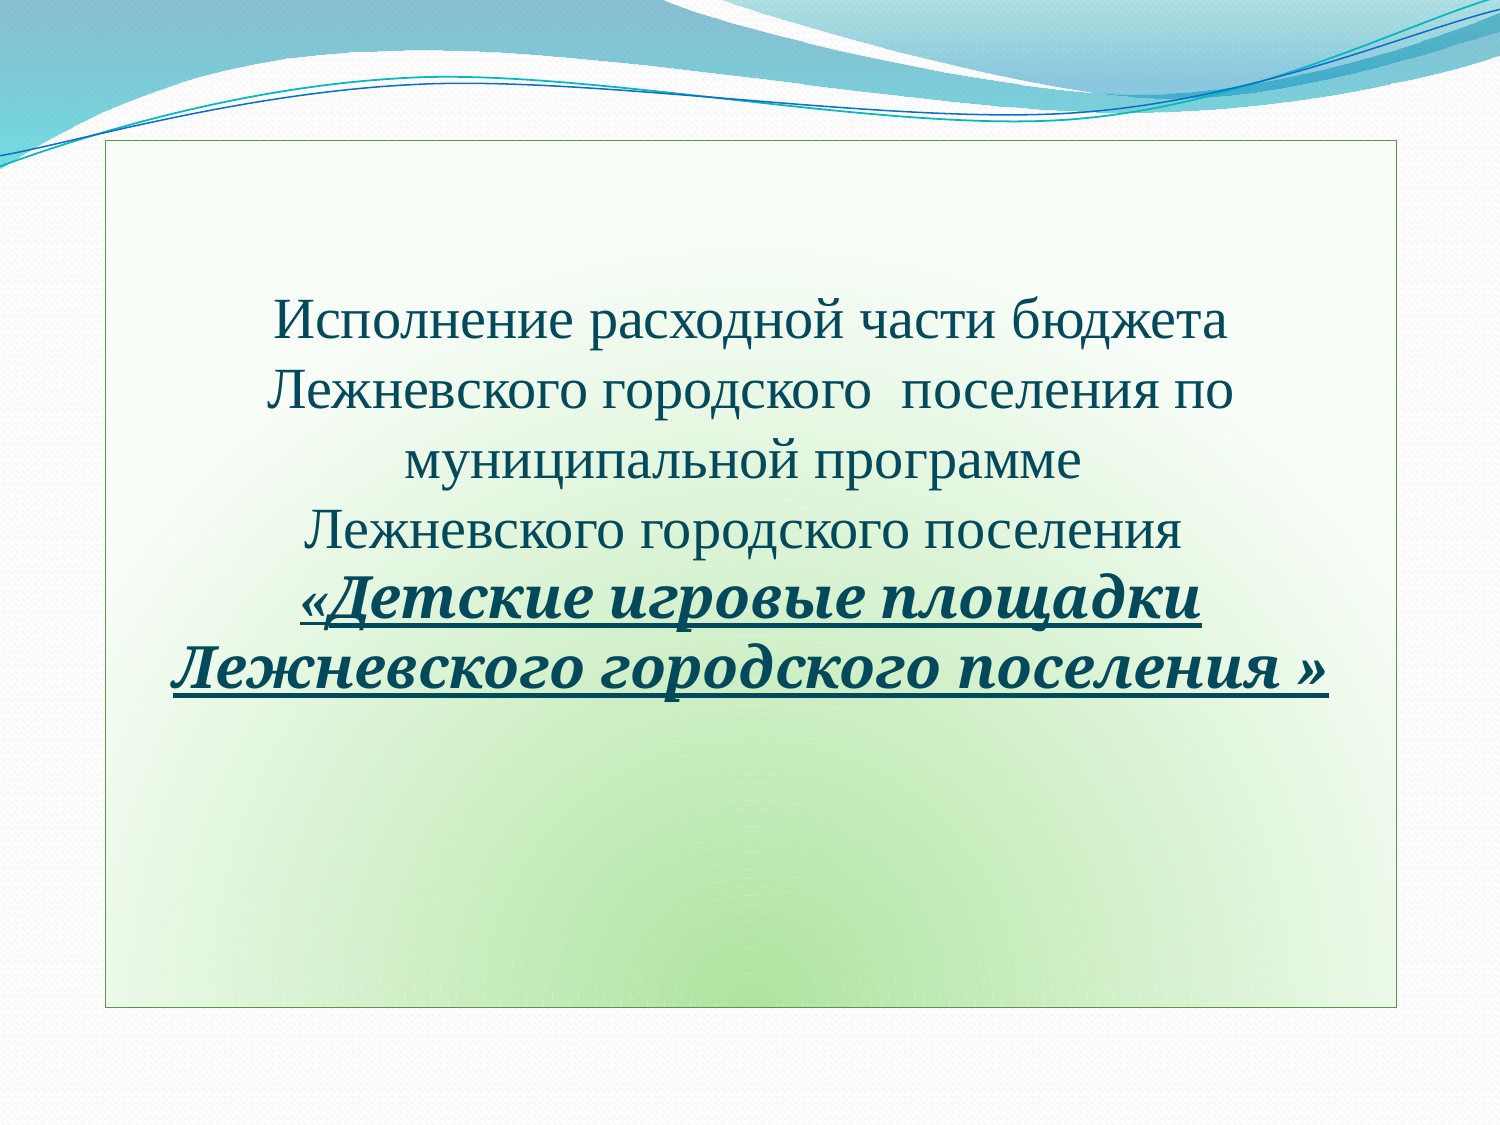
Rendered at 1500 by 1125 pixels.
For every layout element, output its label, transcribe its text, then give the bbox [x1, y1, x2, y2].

text_box Исполнение расходной части бюджета Лежневского городского поселения по муниципальной программе Лежневского городского поселения «Детские игровые площадки Лежневского городского поселения » [105, 140, 1397, 1008]
